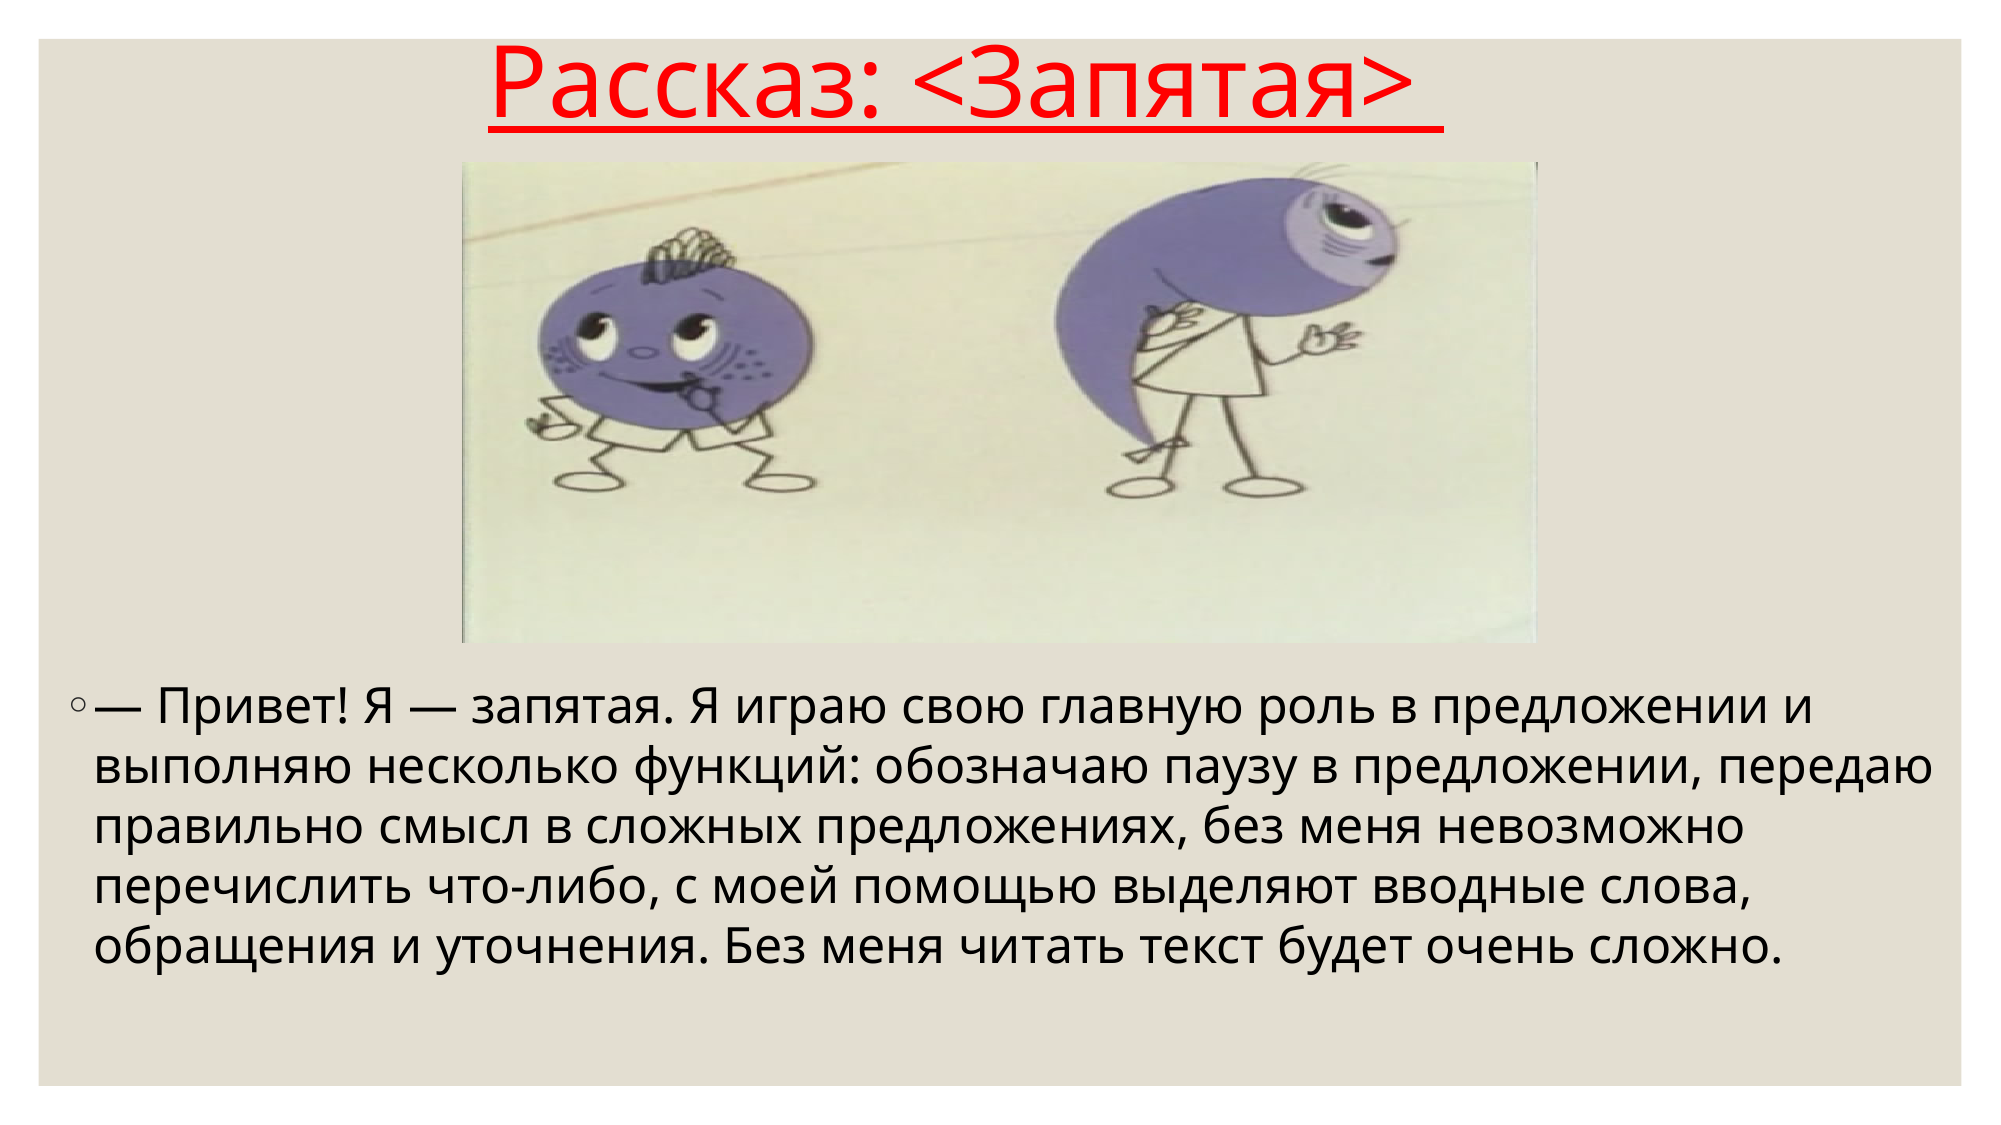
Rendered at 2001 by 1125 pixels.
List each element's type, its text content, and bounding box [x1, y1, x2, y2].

picture [462, 162, 1538, 643]
list — Привет! Я — запятая. Я играю свою главную роль в предложении и выполняю несколько функций: обозначаю паузу в предложении, передаю правильно смысл в сложных предложениях, без меня невозможно перечислить что-либо, с моей помощью выделяют вводные слова, обращения и уточнения. Без меня читать текст будет очень сложно. [48, 666, 1961, 1070]
title Рассказ: <Запятая> [238, 0, 1889, 199]
